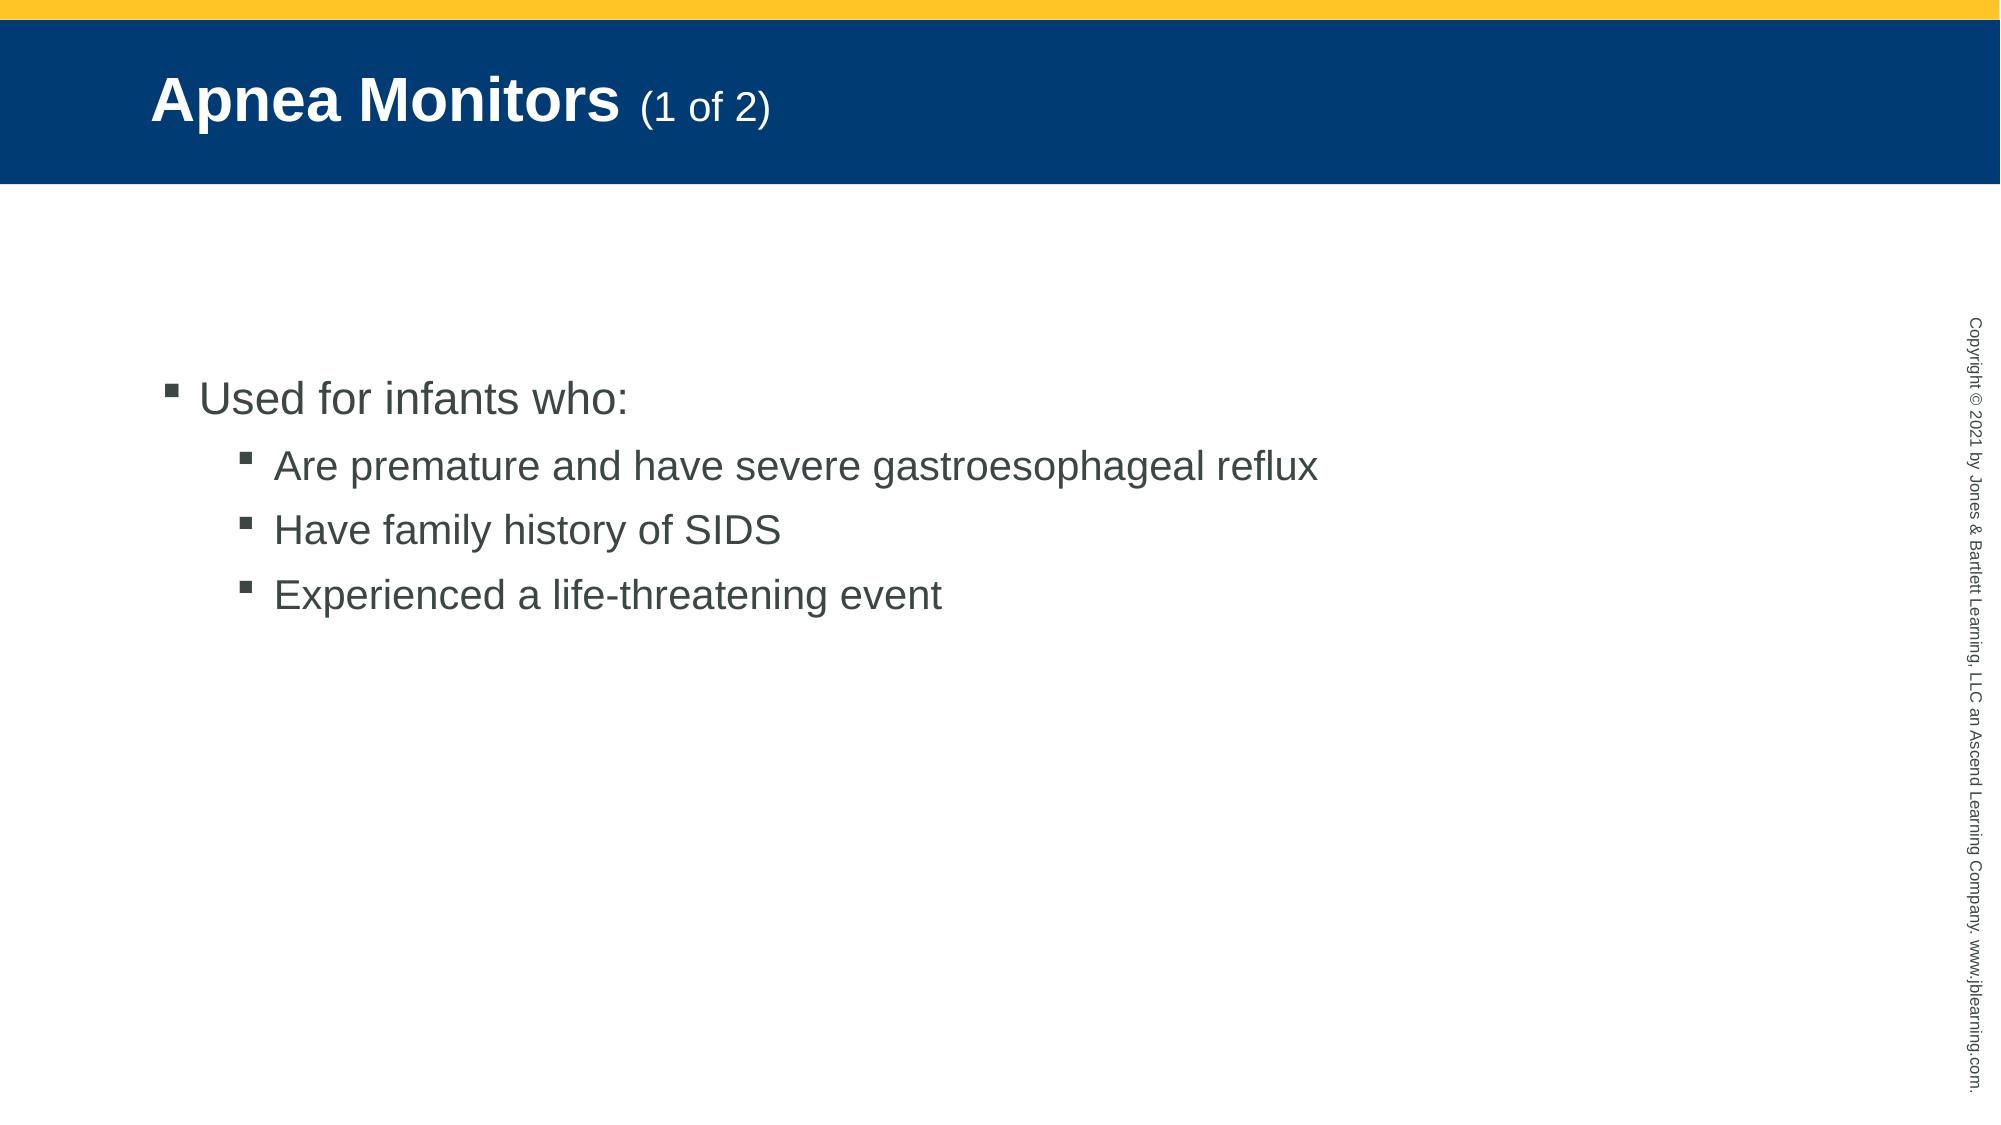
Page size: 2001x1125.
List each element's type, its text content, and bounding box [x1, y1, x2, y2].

list Used for infants who: Are premature and have severe gastroesophageal reflux Have family history of SIDS Experienced a life-threatening event [146, 361, 1859, 1016]
title Apnea Monitors (1 of 2) [0, 19, 2000, 185]
